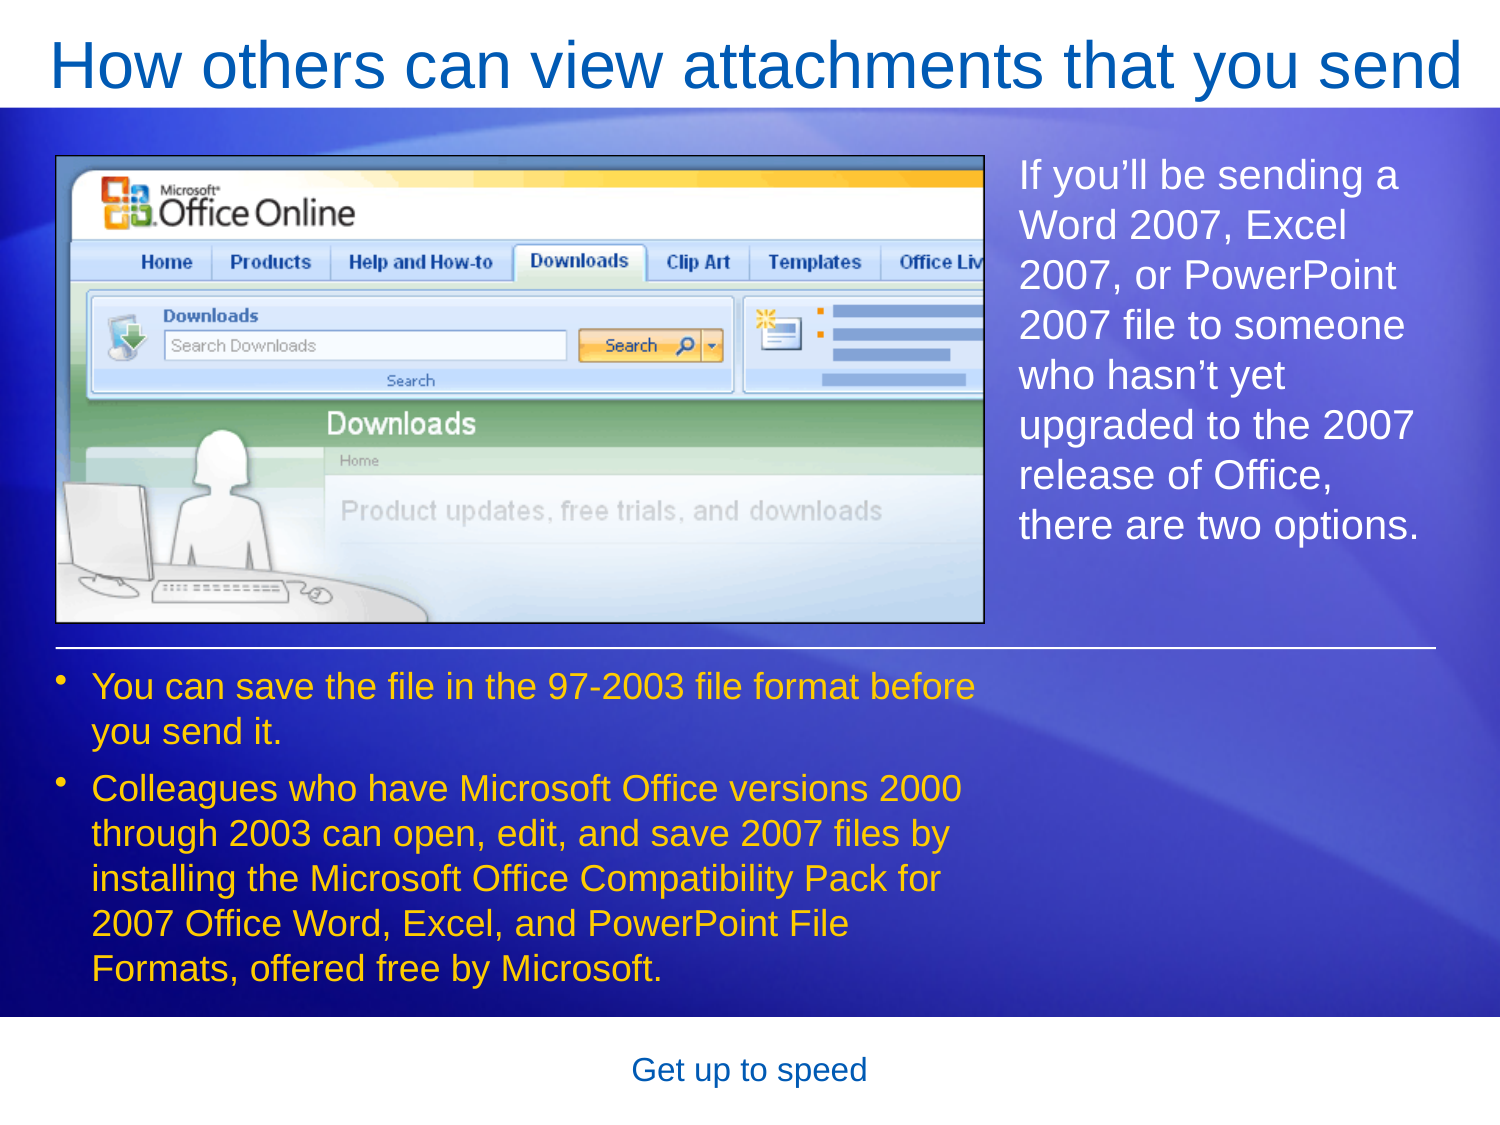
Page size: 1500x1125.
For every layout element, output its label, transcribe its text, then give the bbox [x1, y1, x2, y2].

text_box You can save the file in the 97-2003 file format before you send it. Colleagues who have Microsoft Office versions 2000 through 2003 can open, edit, and save 2007 files by installing the Microsoft Office Compatibility Pack for 2007 Office Word, Excel, and PowerPoint File Formats, offered free by Microsoft. [39, 654, 1015, 996]
title How others can view attachments that you send [34, 11, 1500, 114]
text_box If you’ll be sending a Word 2007, Excel 2007, or PowerPoint 2007 file to someone who hasn’t yet upgraded to the 2007 release of Office, there are two options. [1003, 140, 1454, 626]
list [55, 155, 985, 624]
footer Get up to speed [445, 1016, 1055, 1096]
picture [0, 108, 1500, 1017]
